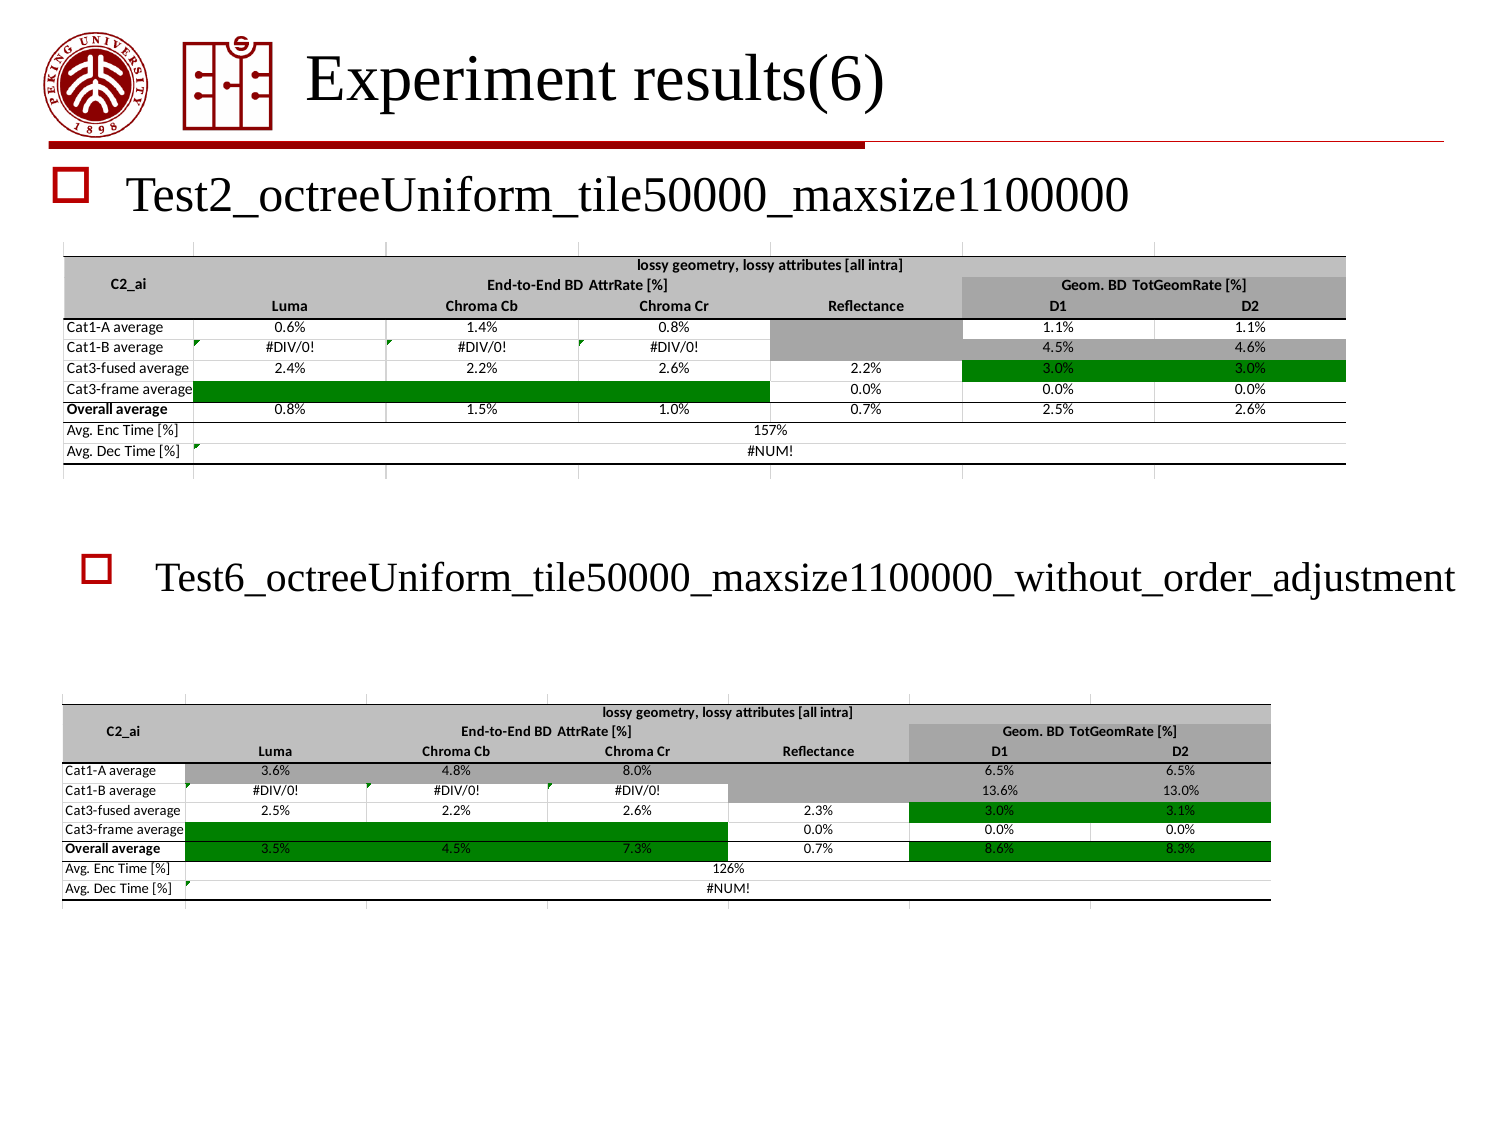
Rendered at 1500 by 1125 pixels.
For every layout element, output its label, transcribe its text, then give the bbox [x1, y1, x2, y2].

text_box Test6_octreeUniform_tile50000_maxsize1100000_without_order_adjustment [63, 283, 1474, 1125]
text_box Test2_octreeUniform_tile50000_maxsize1100000 [33, 159, 1444, 341]
text_box Experiment results(6) [290, 26, 1443, 122]
picture [41, 30, 275, 139]
picture [63, 242, 1347, 479]
picture [62, 694, 1272, 909]
